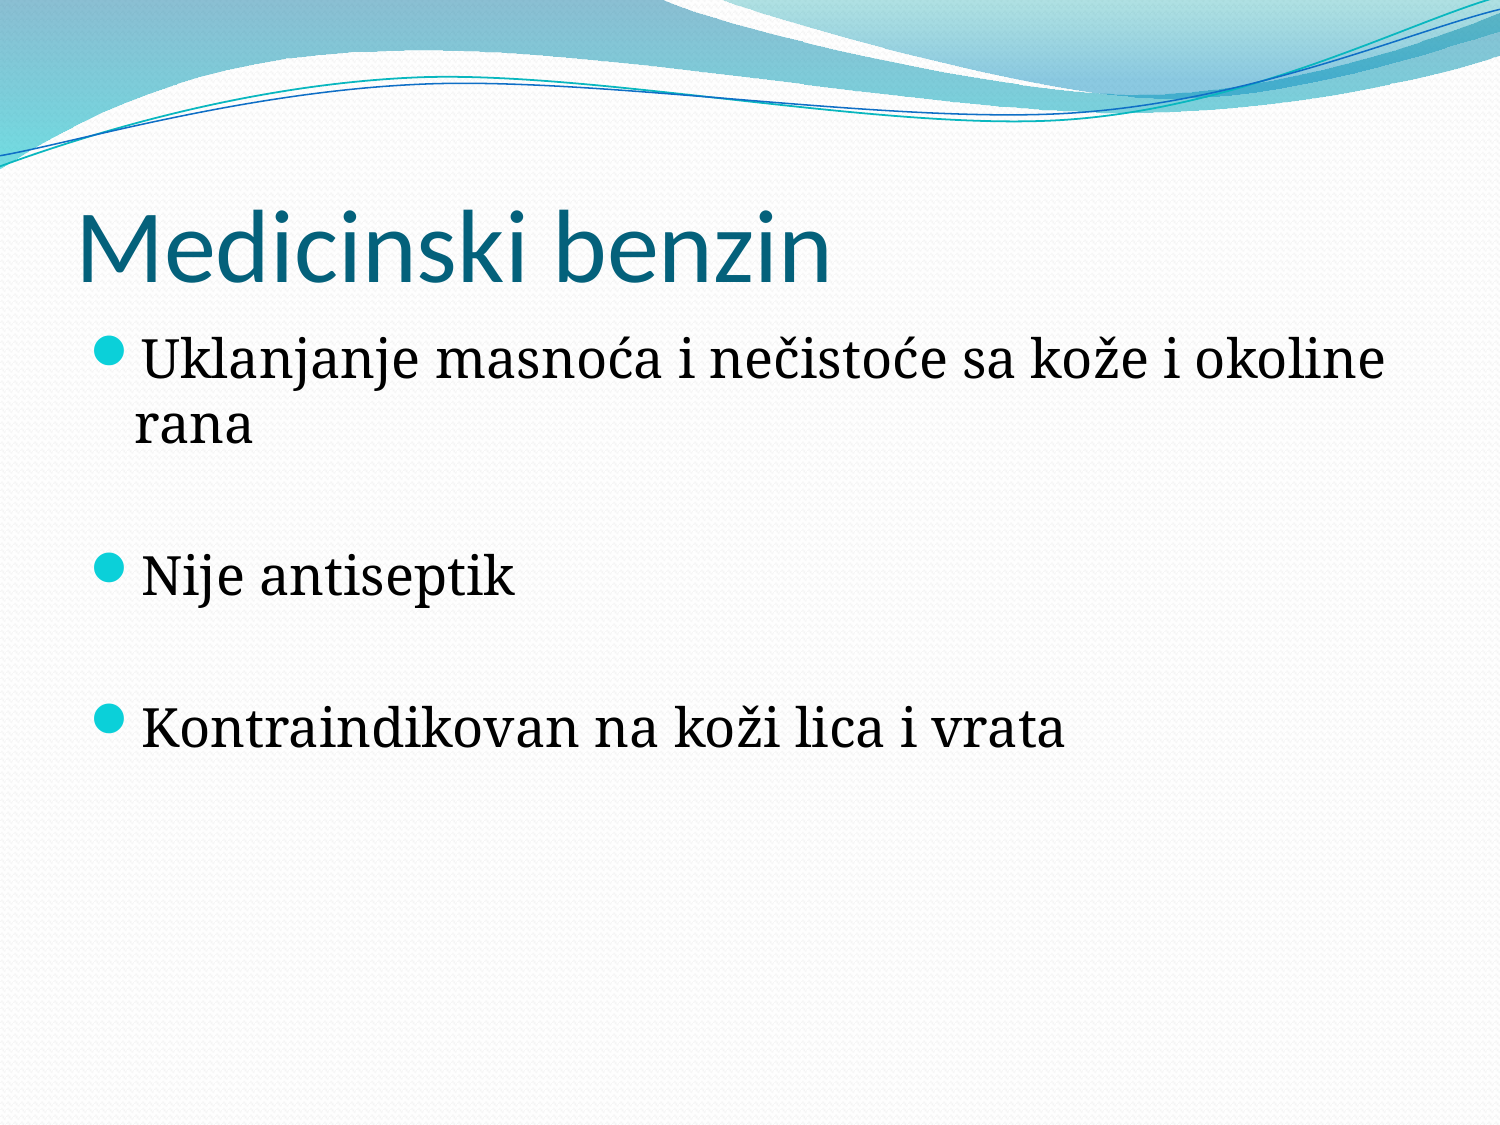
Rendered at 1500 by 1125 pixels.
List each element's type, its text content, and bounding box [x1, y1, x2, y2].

list Uklanjanje masnoća i nečistoće sa kože i okoline rana Nije antiseptik Kontraindikovan na koži lica i vrata [75, 317, 1425, 1038]
title Medicinski benzin [75, 115, 1425, 303]
